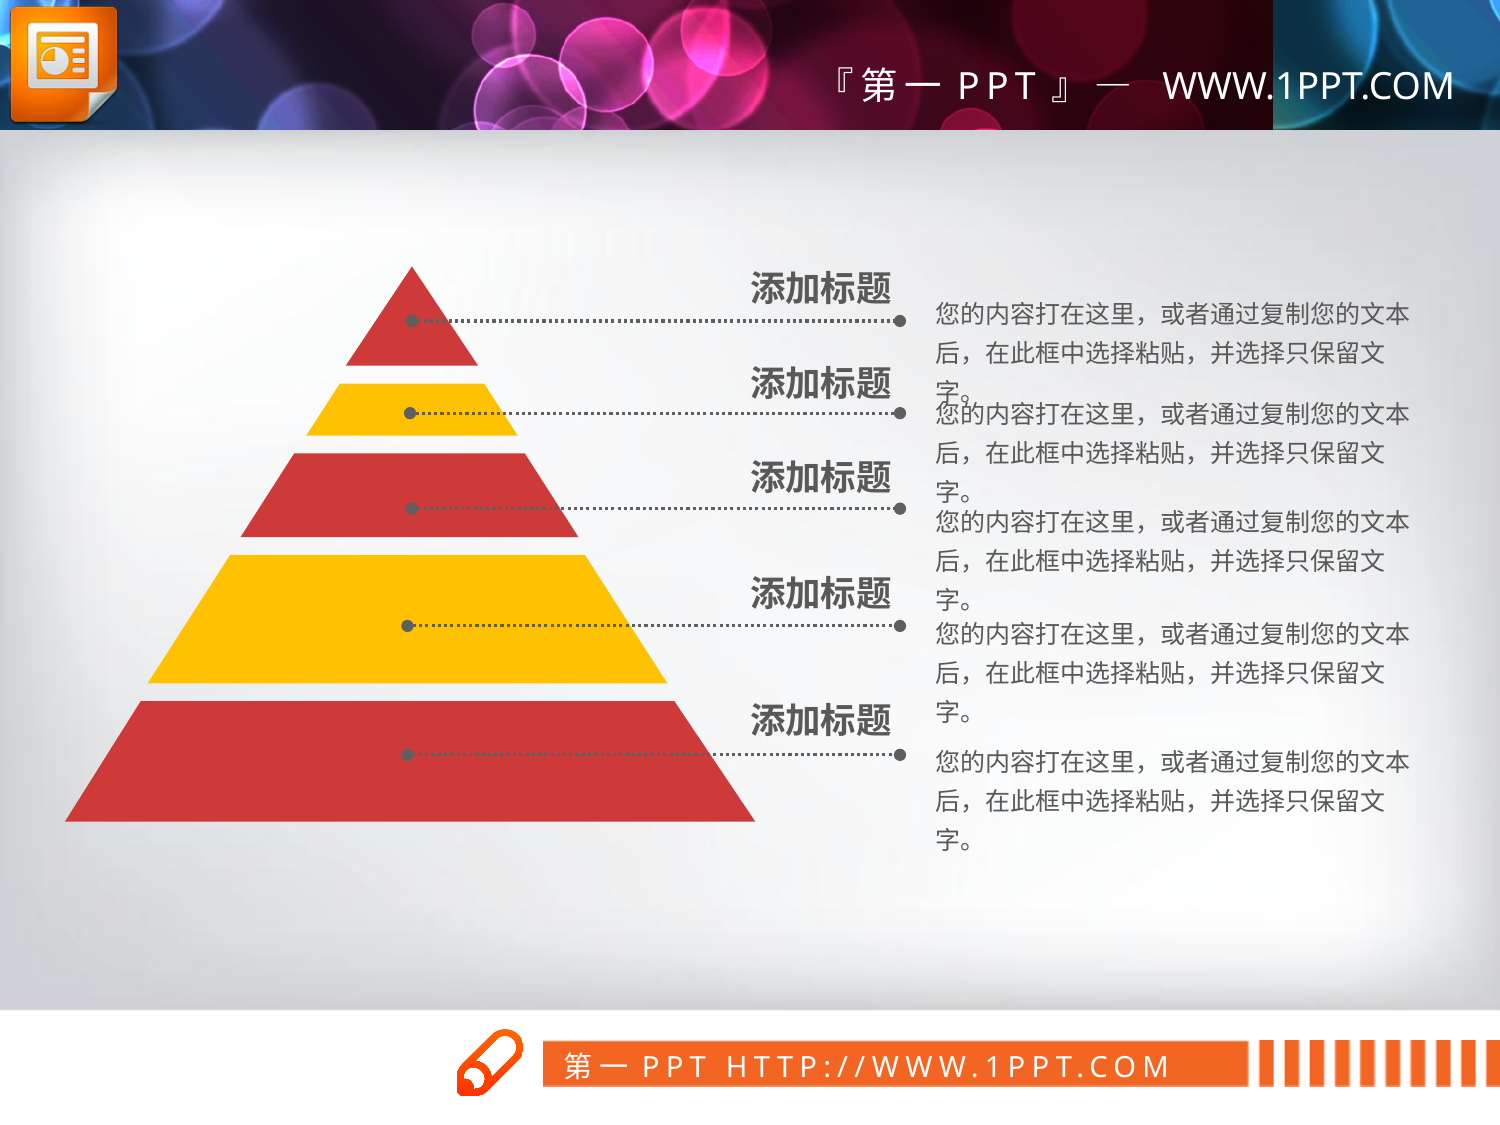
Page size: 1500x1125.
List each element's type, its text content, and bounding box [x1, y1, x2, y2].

text_box [238, 451, 581, 540]
text_box 您的内容打在这里，或者通过复制您的文本后，在此框中选择粘贴，并选择只保留文字。 [923, 413, 1447, 513]
text_box 添加标题 [737, 354, 905, 410]
text_box 您的内容打在这里，或者通过复制您的文本后，在此框中选择粘贴，并选择只保留文字。 [923, 283, 1447, 413]
text_box 添加标题 [737, 448, 905, 504]
text_box 添加标题 [737, 259, 905, 315]
text_box [304, 381, 520, 438]
text_box [63, 699, 758, 824]
text_box [343, 264, 480, 368]
text_box 添加标题 [737, 564, 905, 620]
text_box 您的内容打在这里，或者通过复制您的文本后，在此框中选择粘贴，并选择只保留文字。 [923, 733, 1447, 861]
picture [0, 0, 1500, 1012]
text_box 您的内容打在这里，或者通过复制您的文本后，在此框中选择粘贴，并选择只保留文字。 [923, 621, 1447, 733]
text_box 您的内容打在这里，或者通过复制您的文本后，在此框中选择粘贴，并选择只保留文字。 [923, 513, 1447, 621]
text_box [145, 552, 670, 686]
text_box 添加标题 [737, 691, 905, 747]
picture [543, 1040, 1500, 1087]
